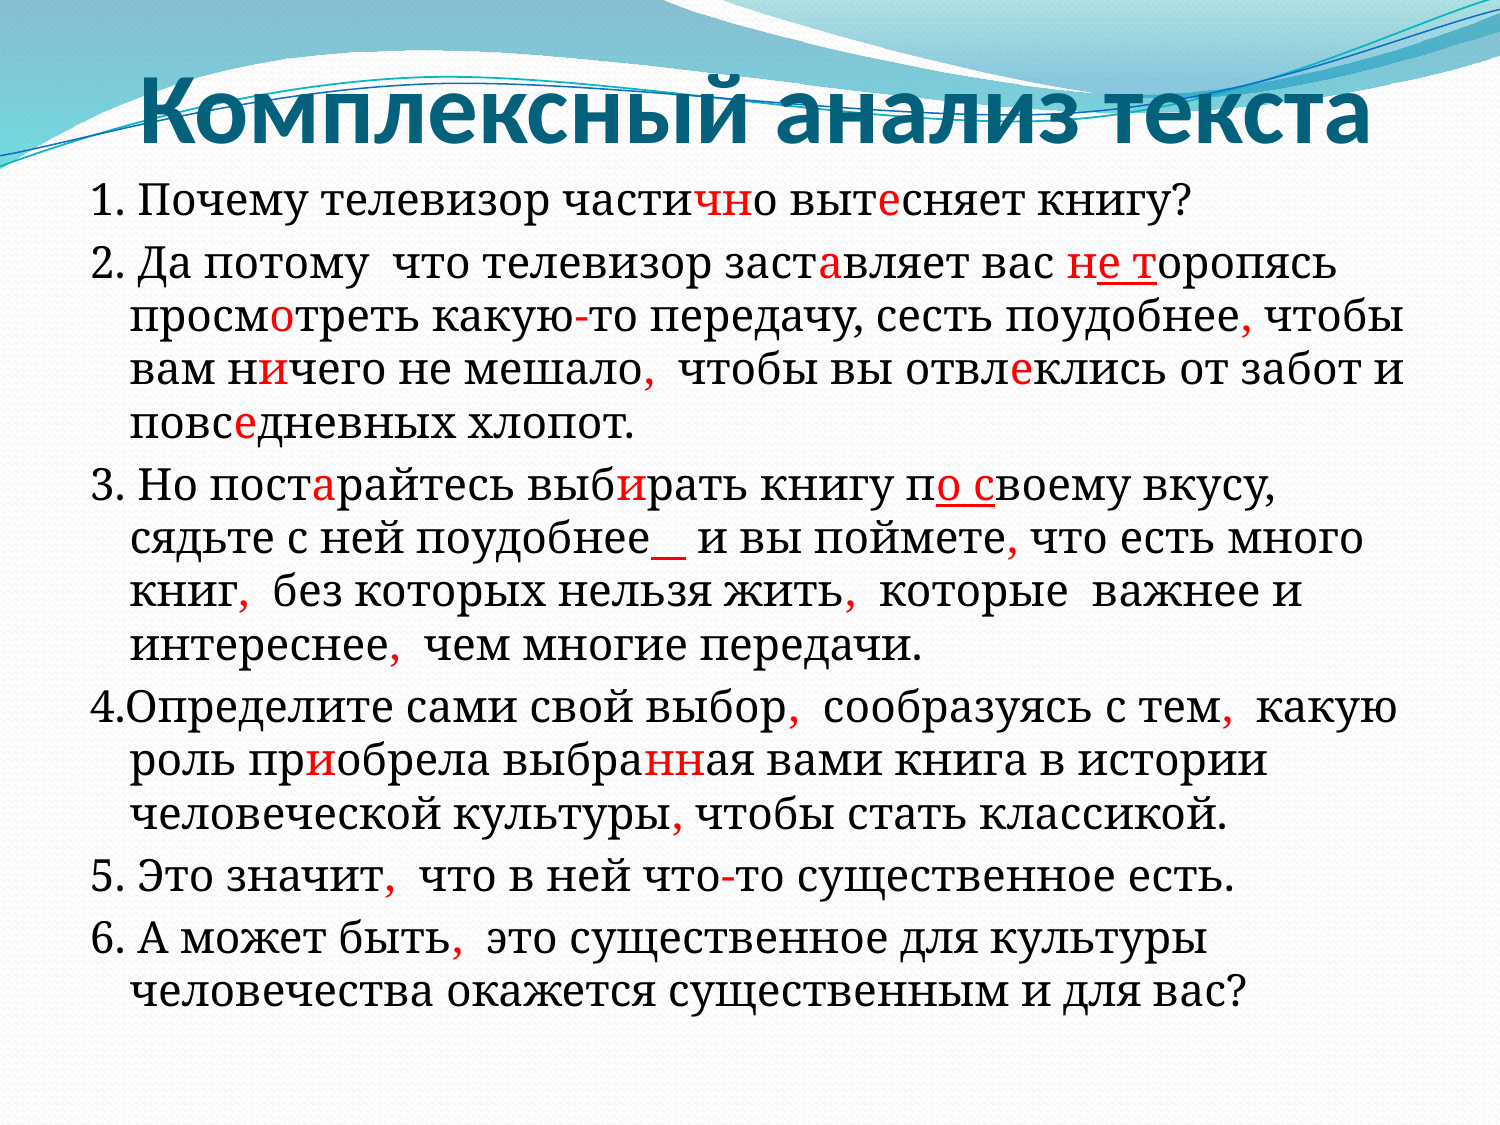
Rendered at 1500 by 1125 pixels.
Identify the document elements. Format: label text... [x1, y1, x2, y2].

title Комплексный анализ текста [70, 35, 1421, 164]
list 1. Почему телевизор частично вытесняет книгу? 2. Да потому что телевизор заставляет вас не торопясь просмотреть какую-то передачу, сесть поудобнее, чтобы вам ничего не мешало, чтобы вы отвлеклись от забот и повседневных хлопот. 3. Но постарайтесь выбирать книгу по своему вкусу, сядьте с ней поудобнее и вы поймете, что есть много книг, без которых нельзя жить, которые важнее и интереснее, чем многие передачи. 4.Определите сами свой выбор, сообразуясь с тем, какую роль приобрела выбранная вами книга в истории человеческой культуры, чтобы стать классикой. 5. Это значит, что в ней что-то существенное есть. 6. А может быть, это существенное для культуры человечества окажется существенным и для вас? [75, 164, 1425, 1067]
